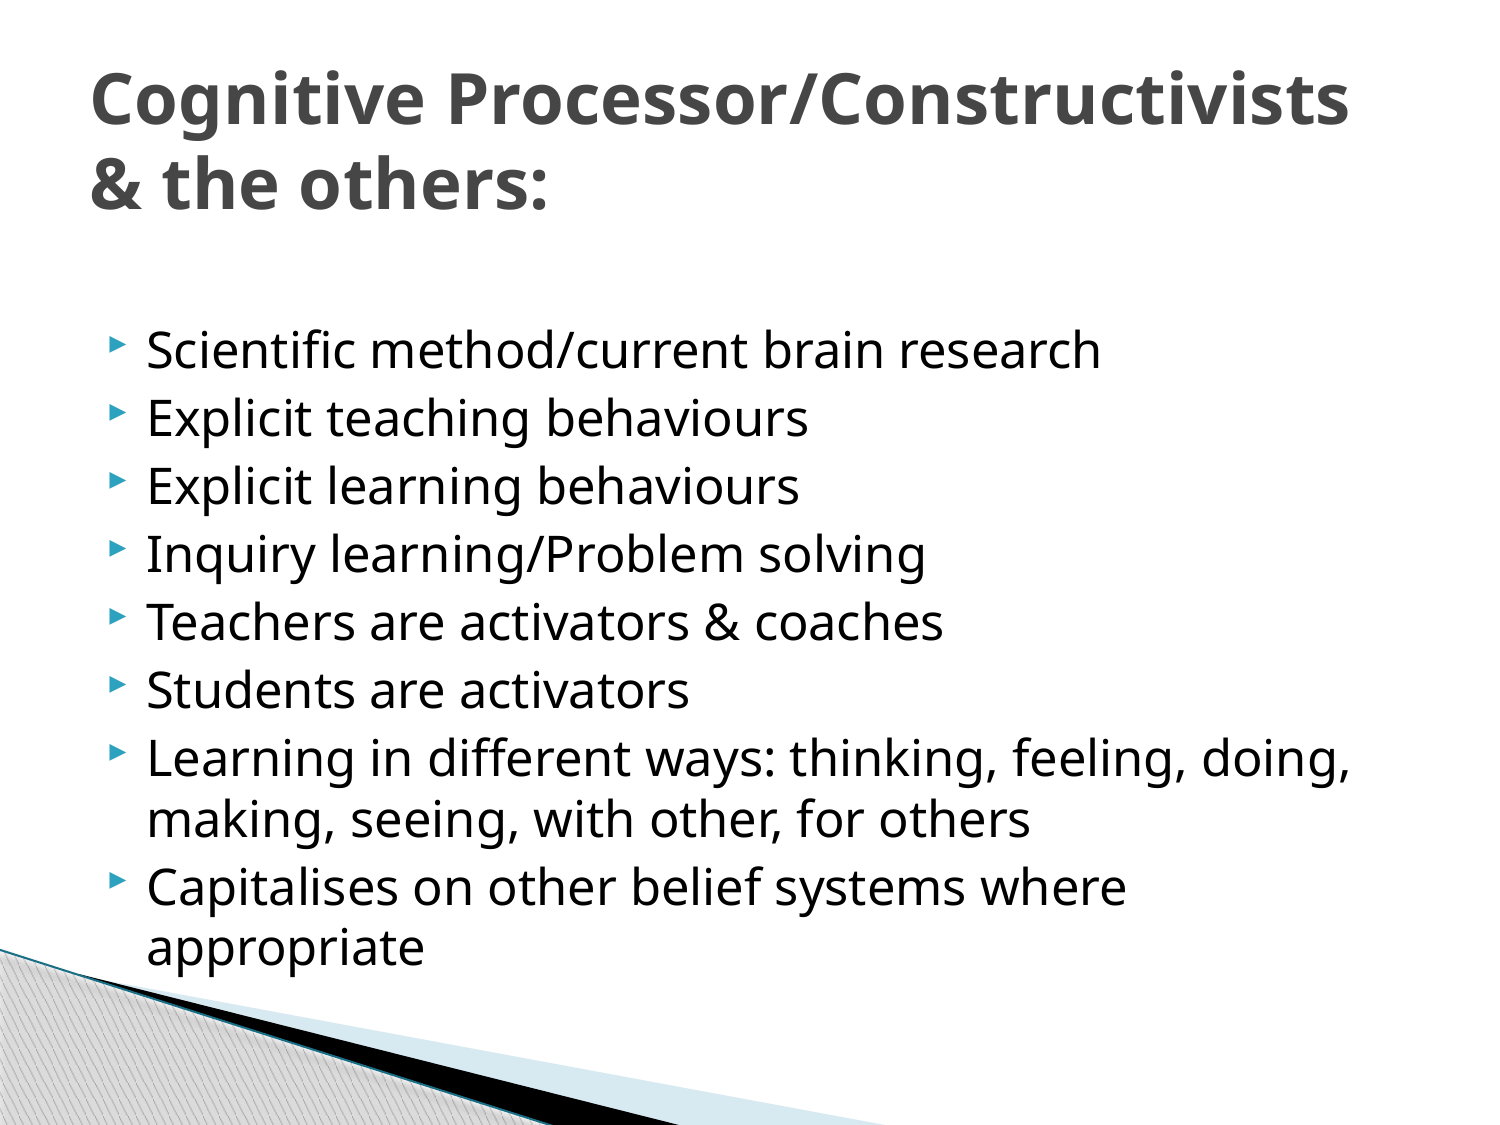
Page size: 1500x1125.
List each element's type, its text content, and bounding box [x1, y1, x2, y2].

title Cognitive Processor/Constructivists & the others: [75, 45, 1425, 233]
list Scientific method/current brain research Explicit teaching behaviours Explicit learning behaviours Inquiry learning/Problem solving Teachers are activators & coaches Students are activators Learning in different ways: thinking, feeling, doing, making, seeing, with other, for others Capitalises on other belief systems where appropriate [75, 243, 1425, 986]
